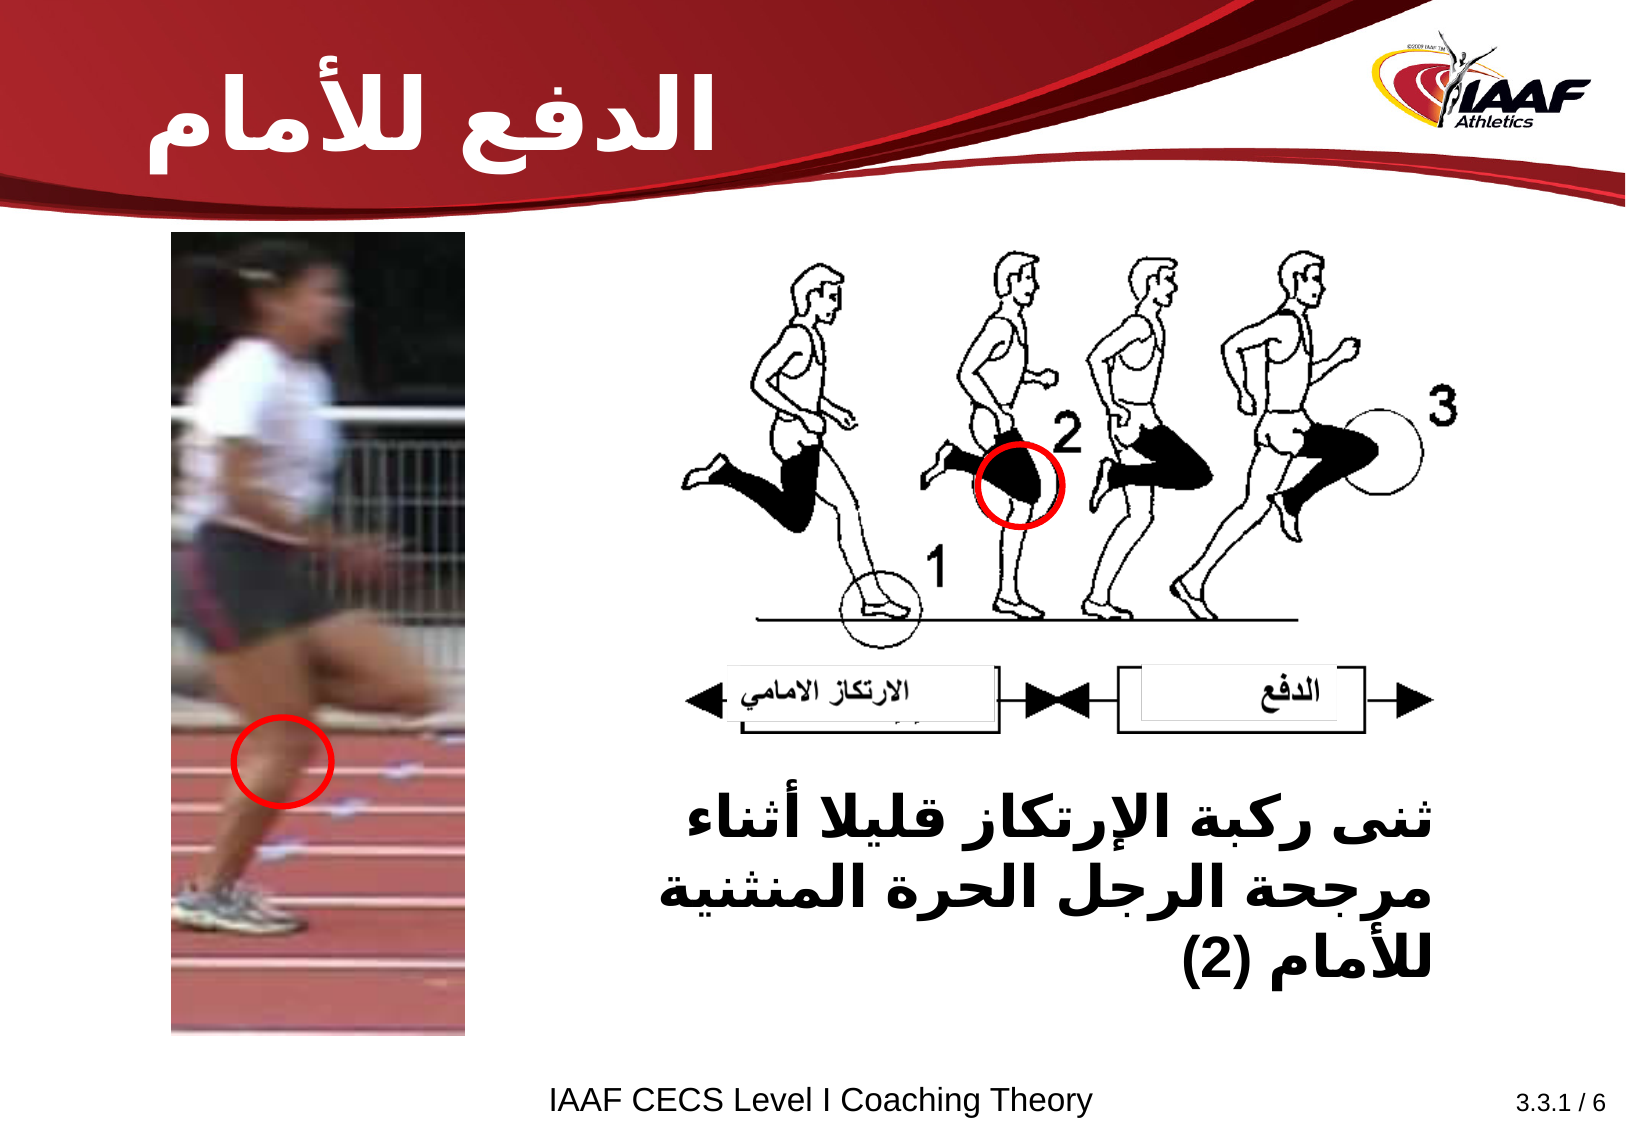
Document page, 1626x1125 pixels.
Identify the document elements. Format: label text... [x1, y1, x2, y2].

picture [0, 0, 1626, 1125]
text_box IAAF CECS Level I Coaching Theory [466, 1071, 1177, 1100]
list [171, 232, 466, 1036]
text_box 3.3.1 / 6 [1497, 1079, 1625, 1125]
title الدفع للأمام [71, 50, 822, 155]
text_box ثنى ركبة الإرتكاز قليلا أثناء مرجحة الرجل الحرة المنثنية للأمام (2) [637, 772, 1451, 997]
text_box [666, 205, 1459, 734]
